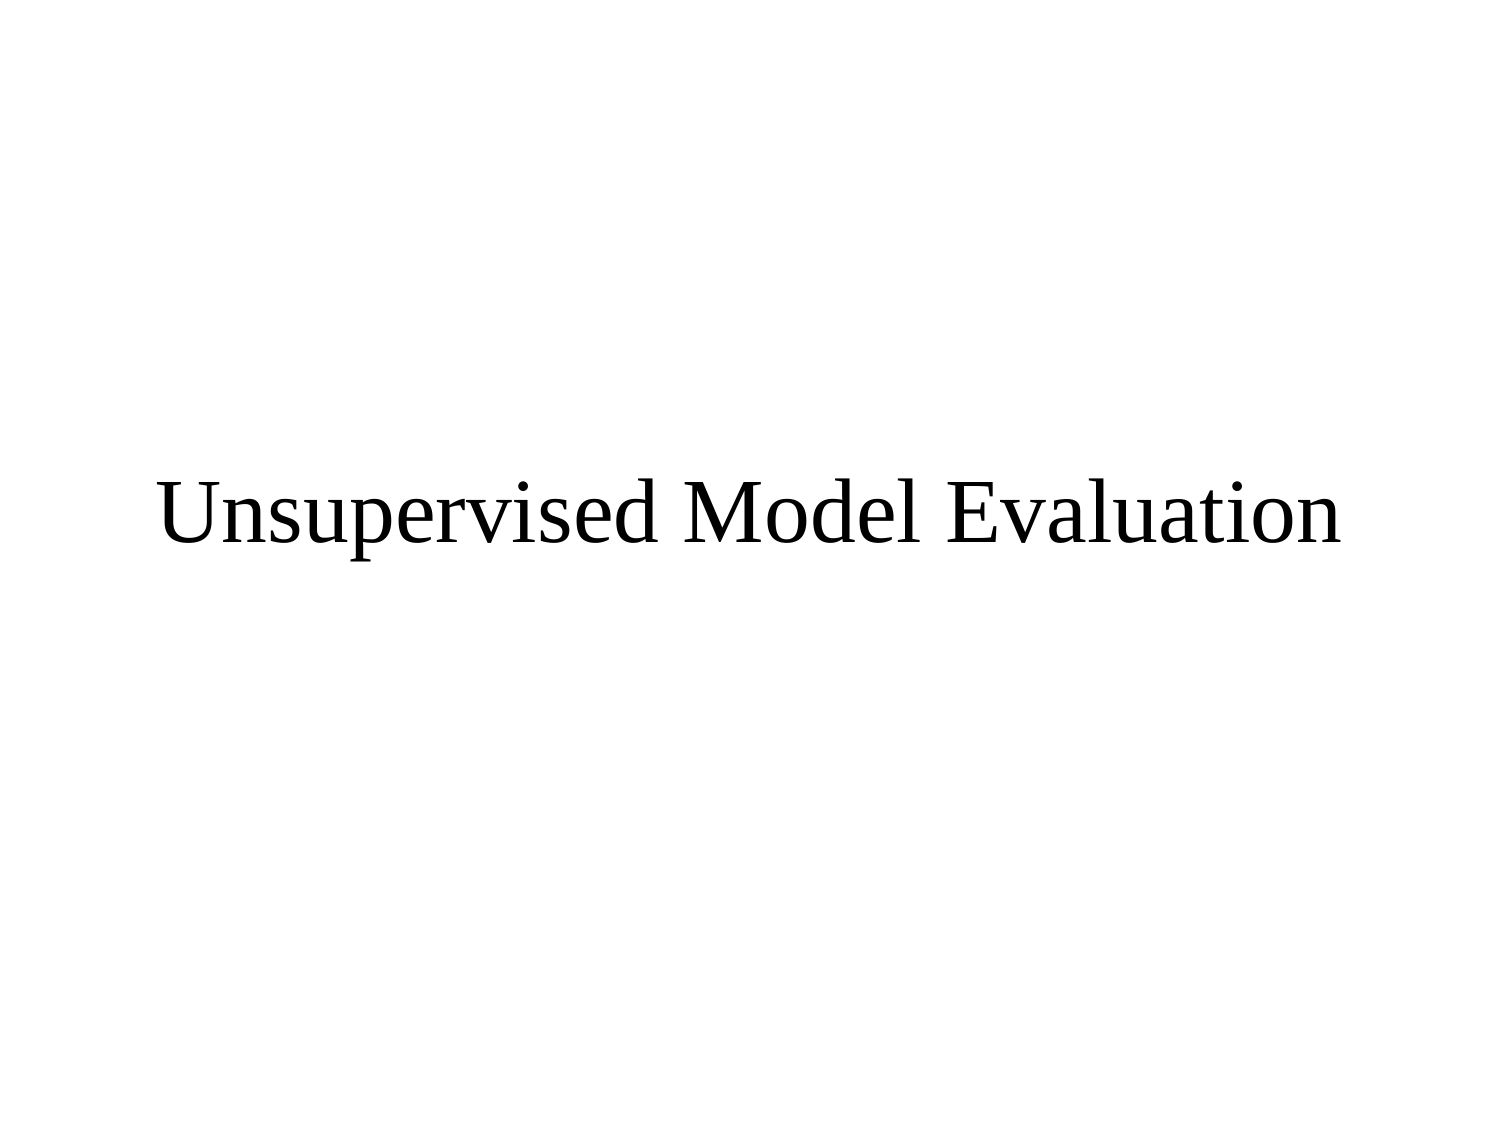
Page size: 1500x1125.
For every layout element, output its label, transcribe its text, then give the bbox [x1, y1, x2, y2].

title Unsupervised Model Evaluation [112, 412, 1388, 600]
